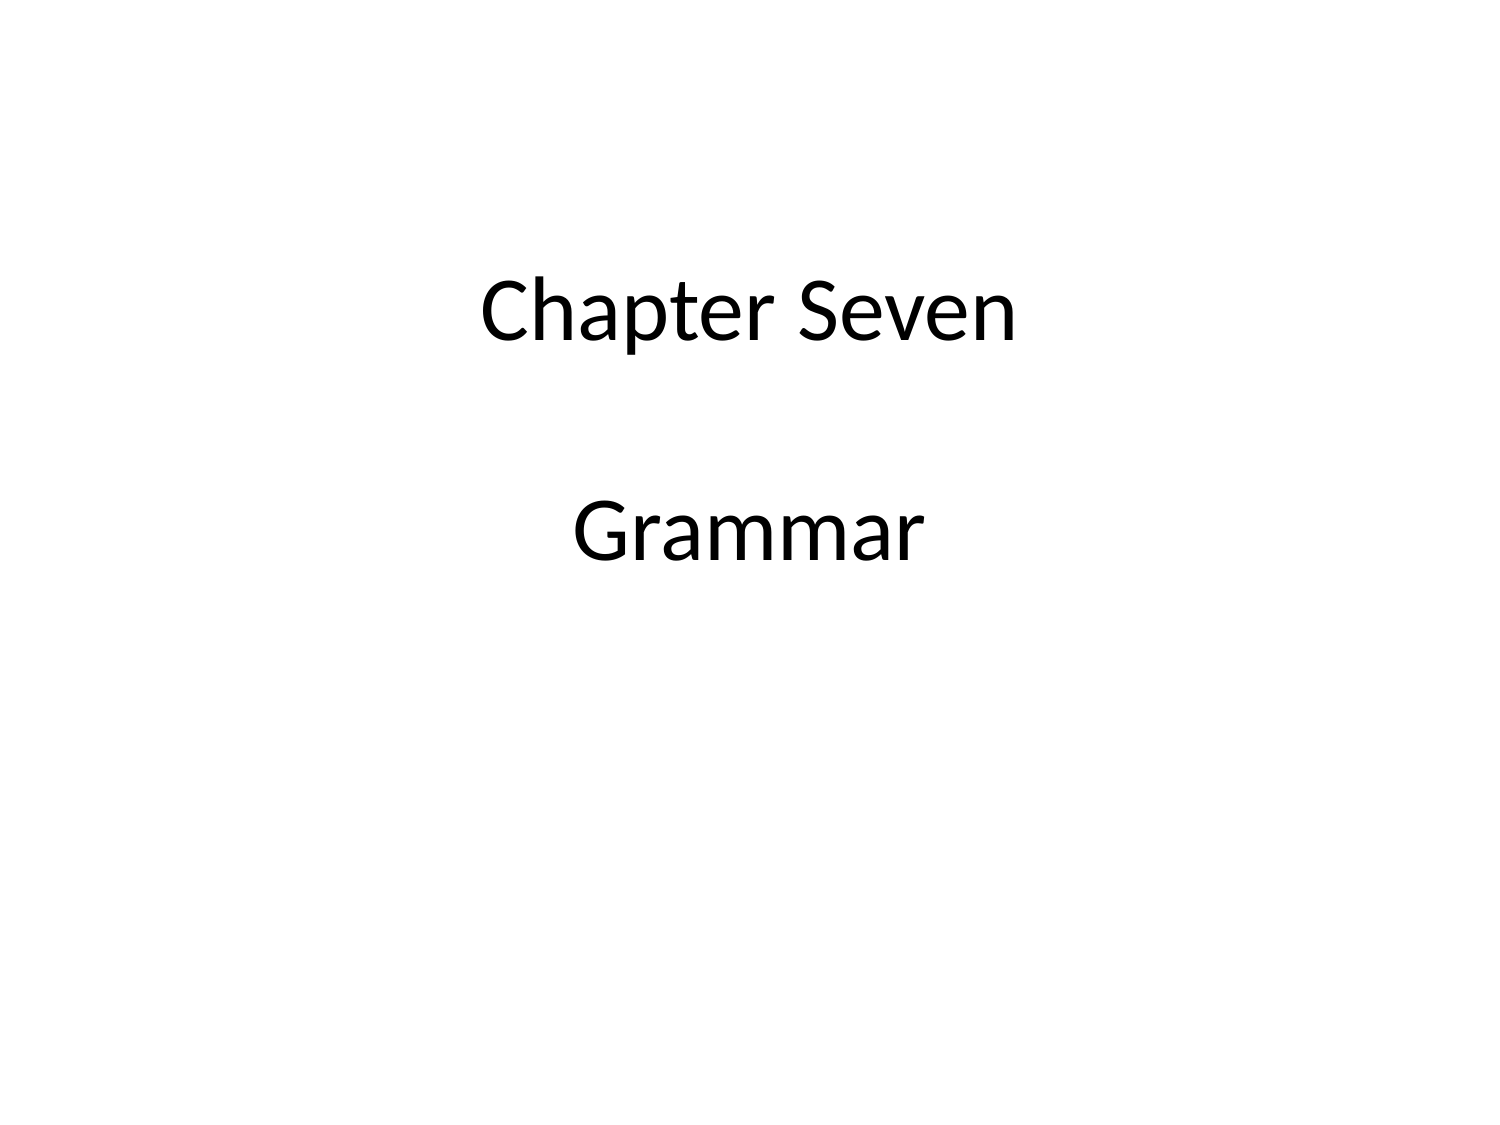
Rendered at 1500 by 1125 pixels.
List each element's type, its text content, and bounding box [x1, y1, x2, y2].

title Chapter Seven Grammar [112, 237, 1388, 591]
